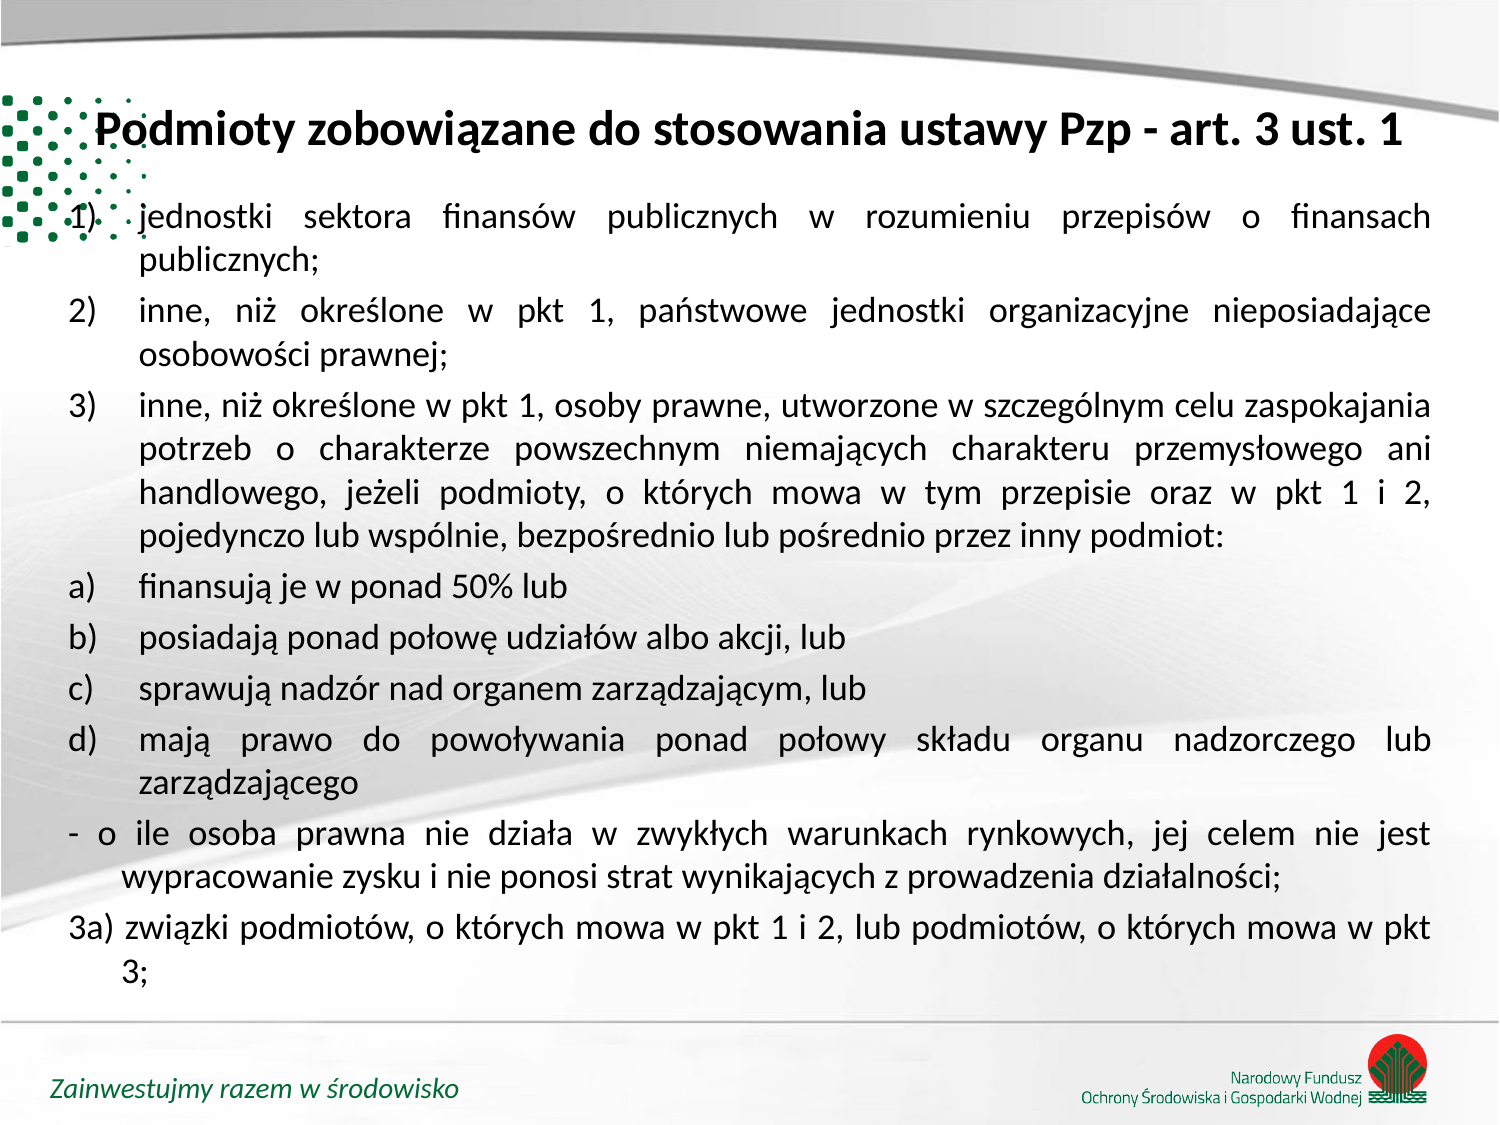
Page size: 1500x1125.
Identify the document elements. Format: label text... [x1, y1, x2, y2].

title Podmioty zobowiązane do stosowania ustawy Pzp - art. 3 ust. 1 [53, 66, 1447, 184]
list jednostki sektora finansów publicznych w rozumieniu przepisów o finansach publicznych; inne, niż określone w pkt 1, państwowe jednostki organizacyjne nieposiadające osobowości prawnej; inne, niż określone w pkt 1, osoby prawne, utworzone w szczególnym celu zaspokajania potrzeb o charakterze powszechnym niemających charakteru przemysłowego ani handlowego, jeżeli podmioty, o których mowa w tym przepisie oraz w pkt 1 i 2, pojedynczo lub wspólnie, bezpośrednio lub pośrednio przez inny podmiot: finansują je w ponad 50% lub posiadają ponad połowę udziałów albo akcji, lub sprawują nadzór nad organem zarządzającym, lub mają prawo do powoływania ponad połowy składu organu nadzorczego lub zarządzającego - o ile osoba prawna nie działa w zwykłych warunkach rynkowych, jej celem nie jest wypracowanie zysku i nie ponosi strat wynikających z prowadzenia działalności; 3a) związki podmiotów, o których mowa w pkt 1 i 2, lub podmiotów, o których mowa w pkt 3; [53, 184, 1447, 1005]
picture [0, 0, 1499, 1125]
